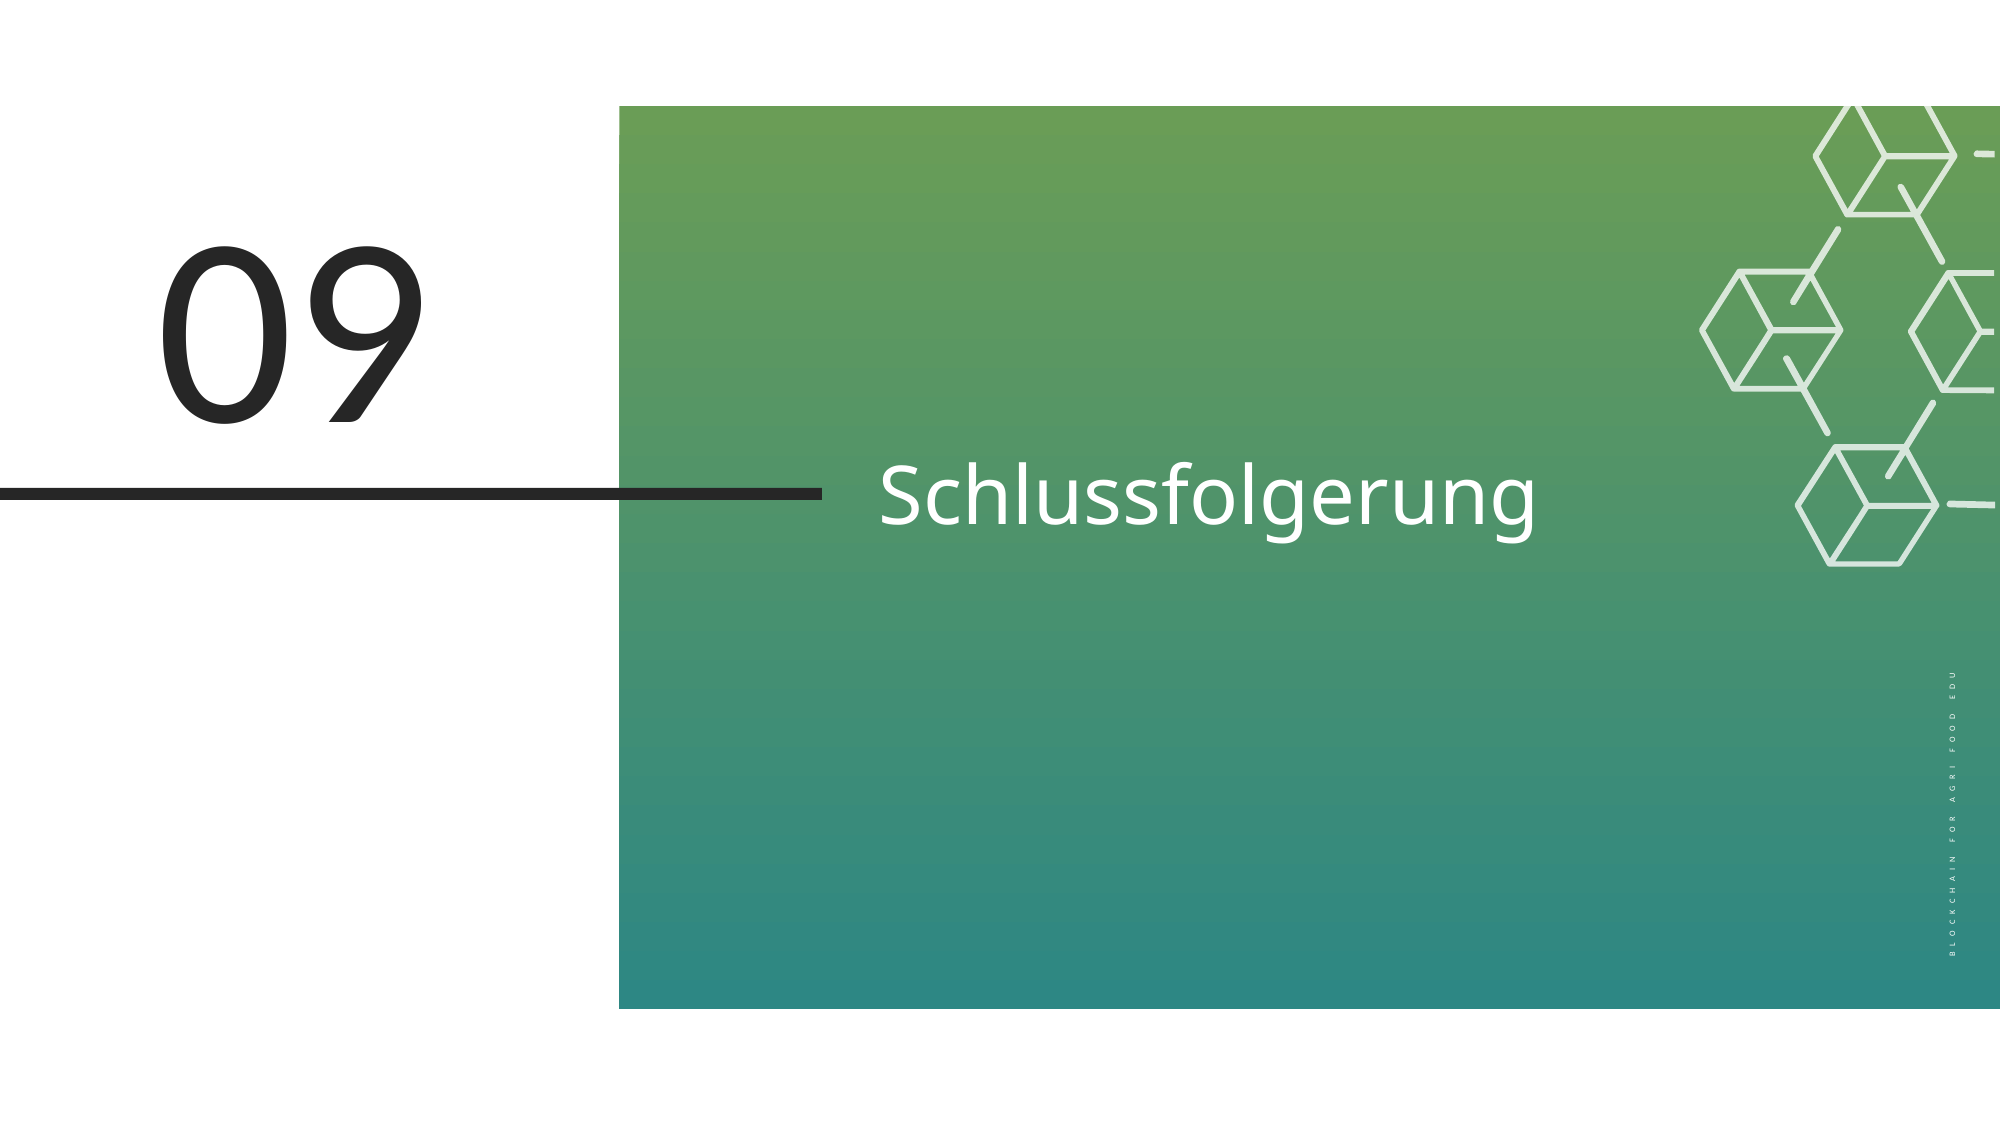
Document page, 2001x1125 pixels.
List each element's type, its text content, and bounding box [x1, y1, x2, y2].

list Schlussfolgerung [864, 446, 1709, 899]
list 09 [141, 180, 481, 277]
